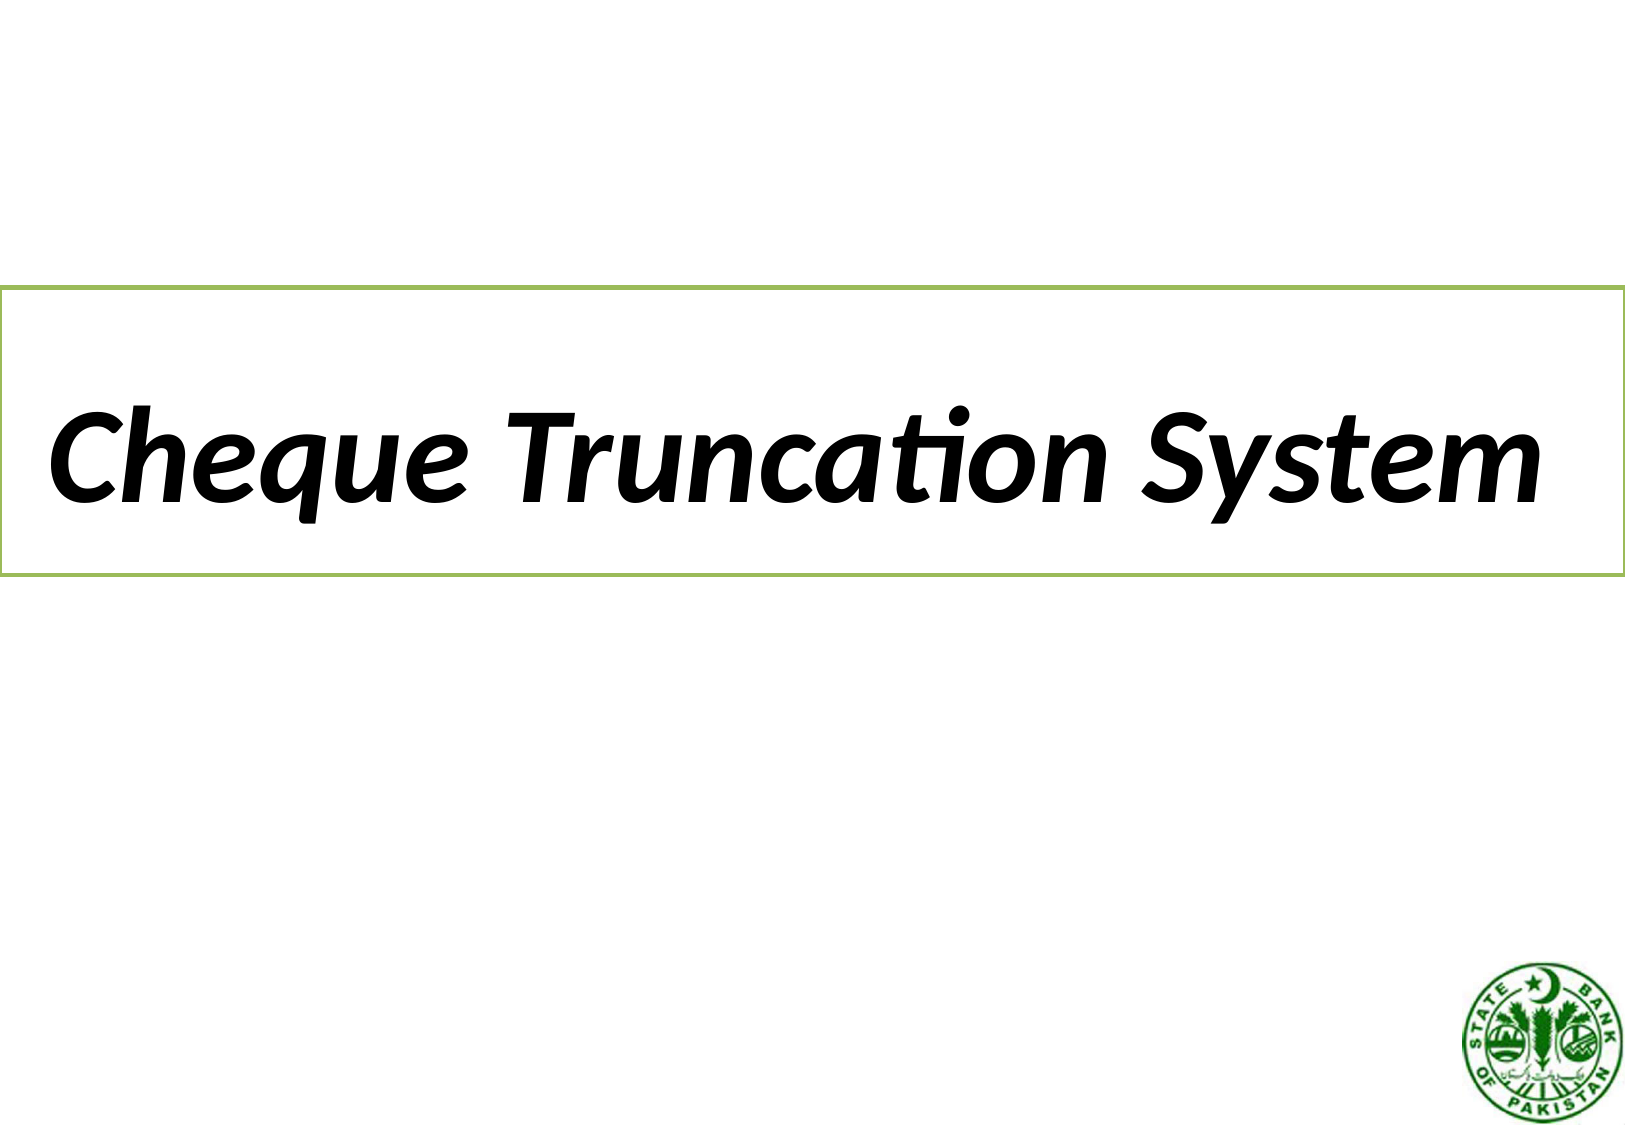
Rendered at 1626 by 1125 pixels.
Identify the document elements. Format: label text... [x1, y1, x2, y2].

text_box Cheque Truncation System [0, 285, 1625, 577]
picture [1462, 960, 1625, 1125]
